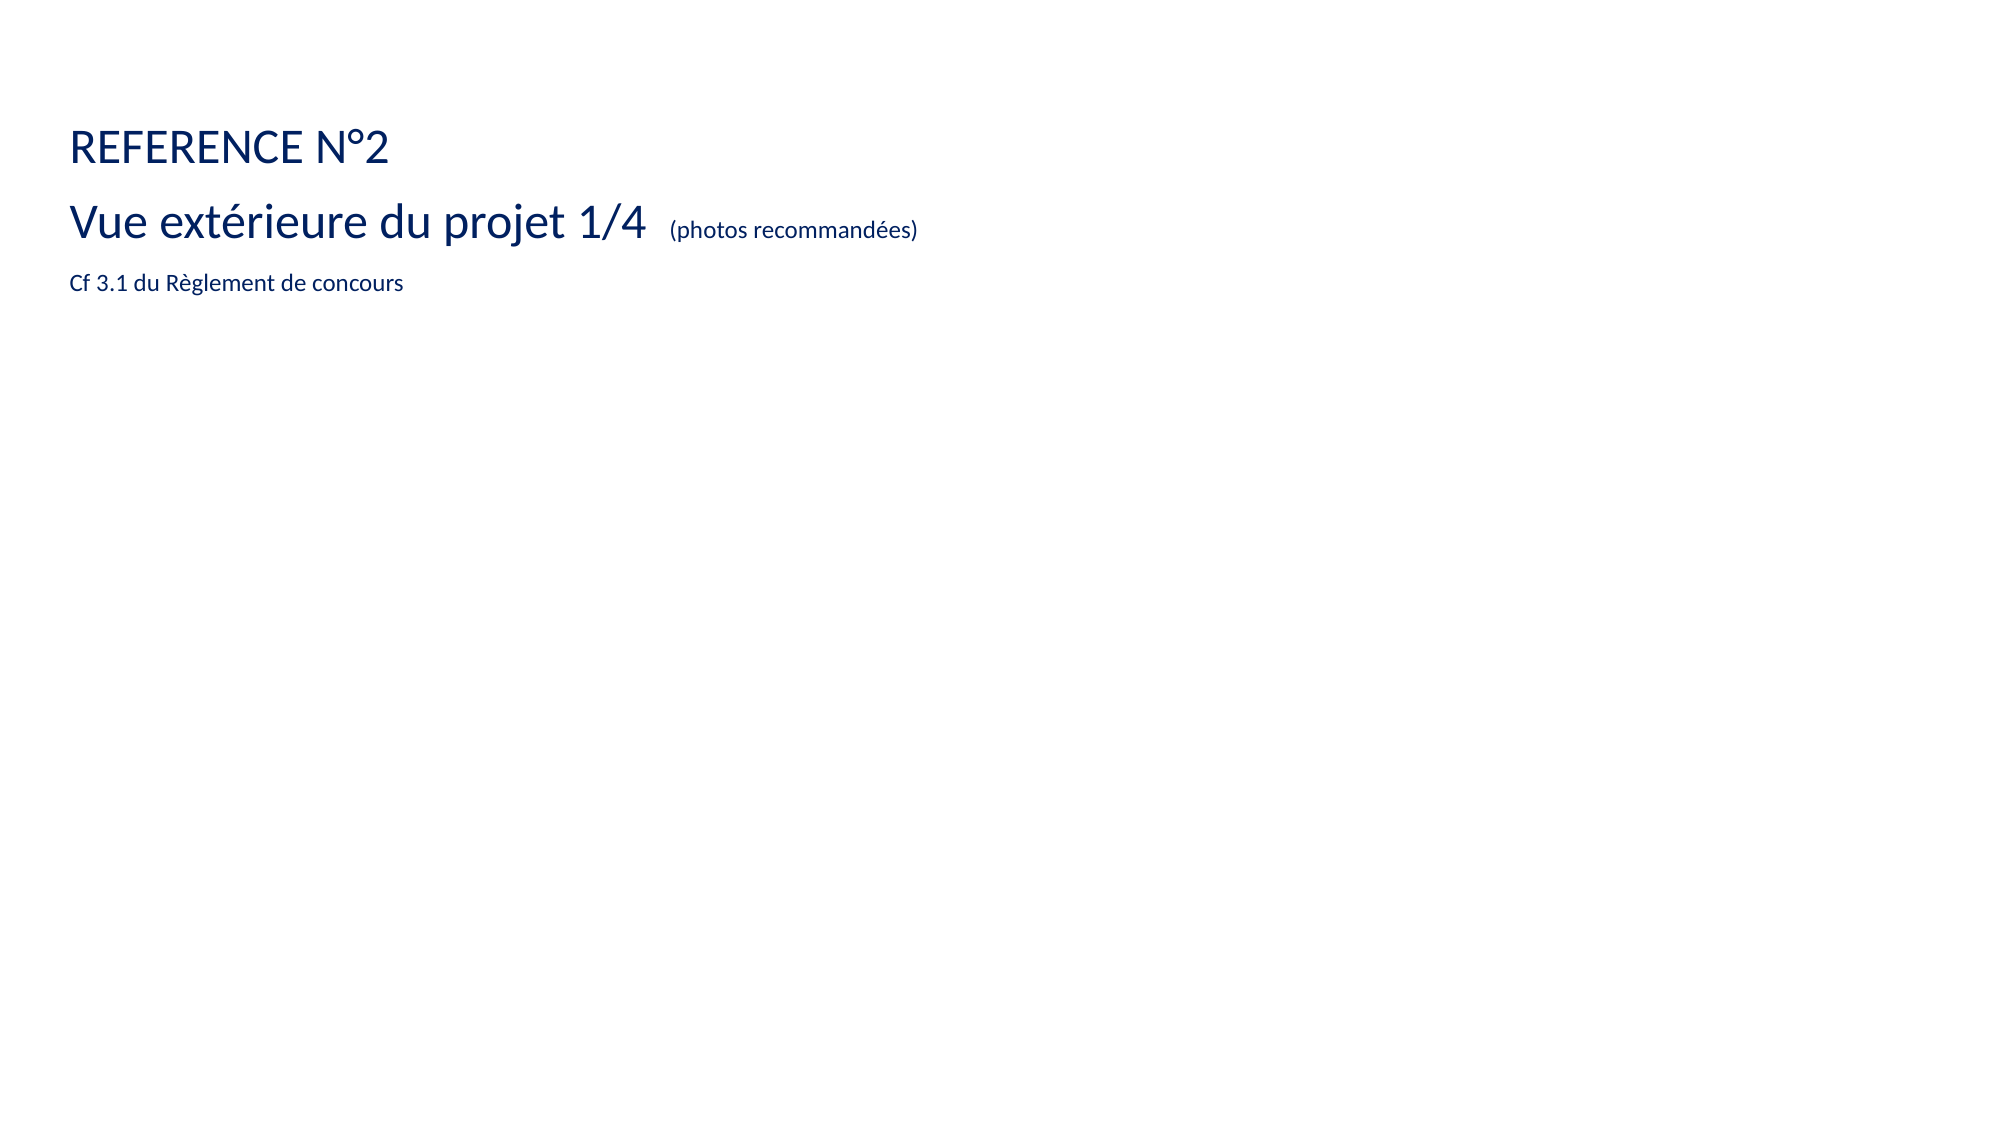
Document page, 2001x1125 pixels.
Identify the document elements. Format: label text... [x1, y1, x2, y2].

subtitle REFERENCE N°2 Vue extérieure du projet 1/4 (photos recommandées) Cf 3.1 du Règlement de concours [54, 112, 1555, 385]
